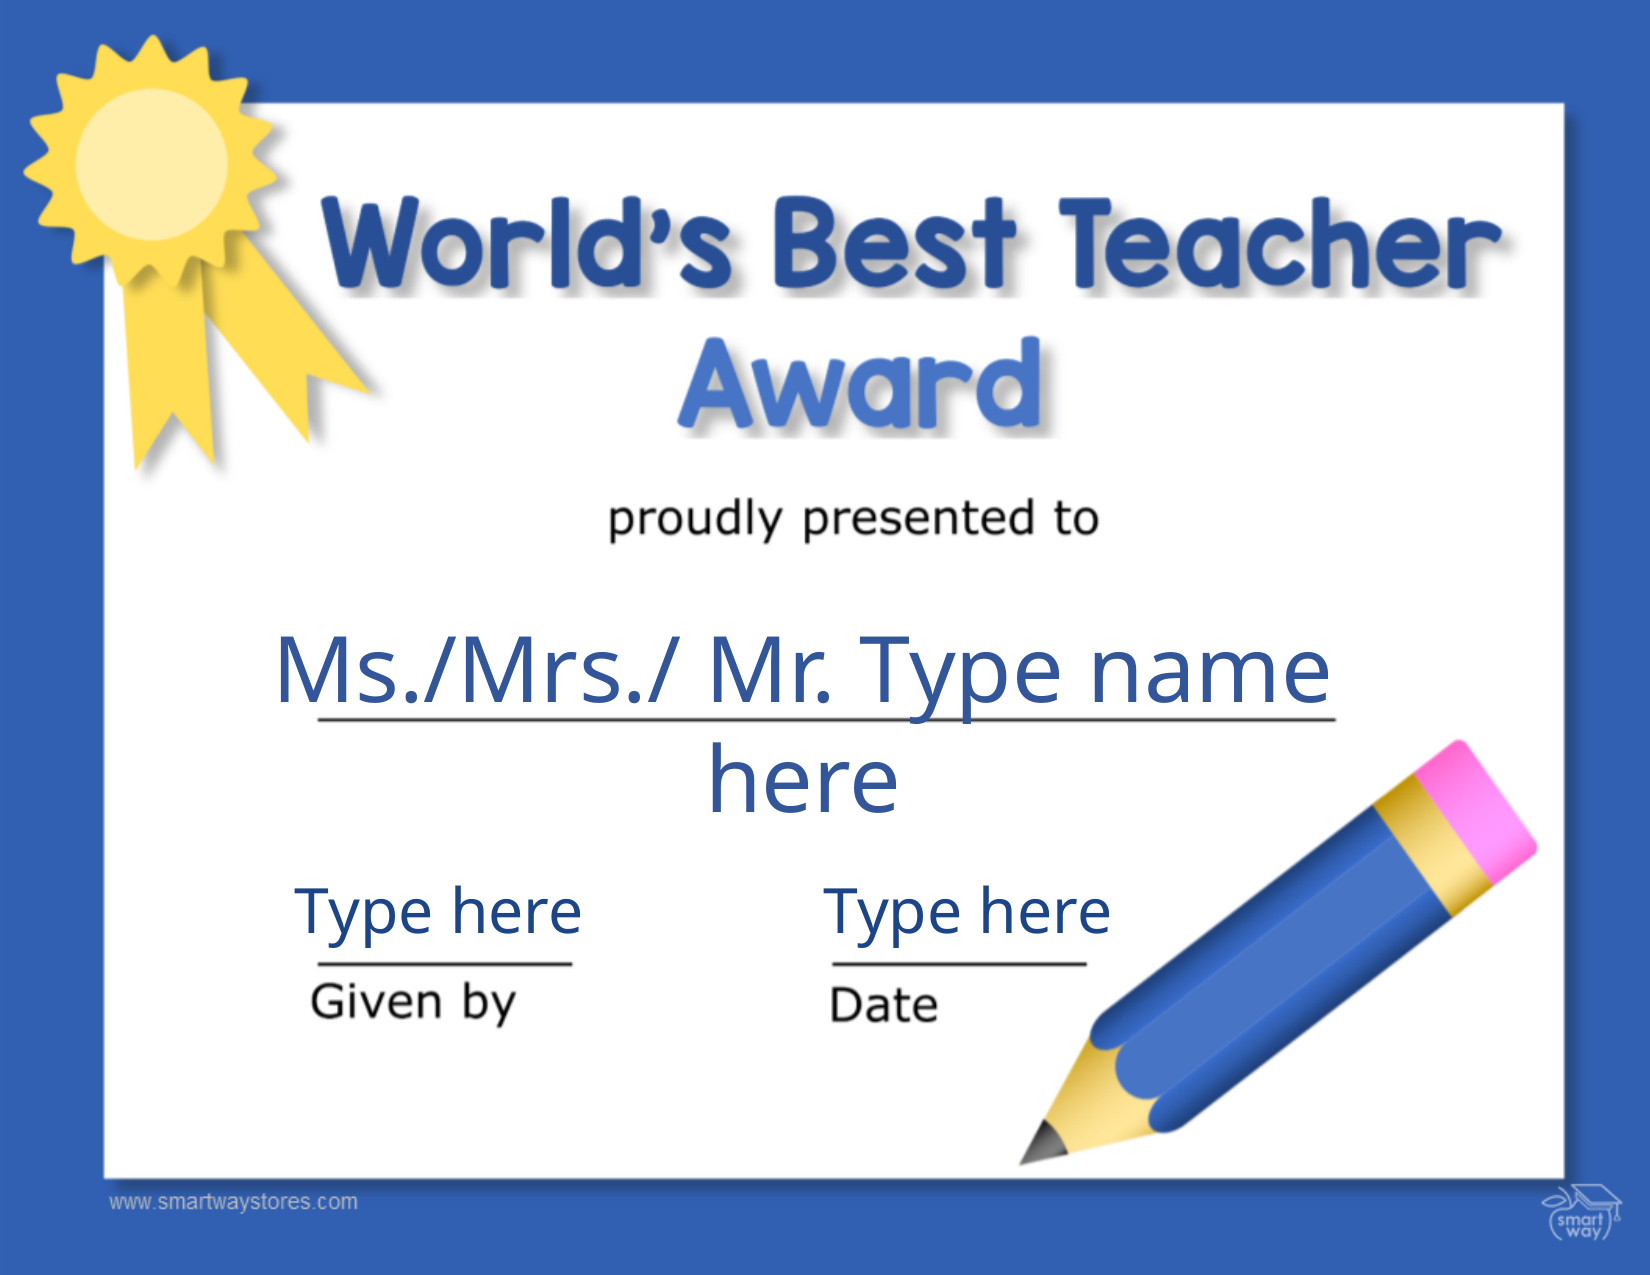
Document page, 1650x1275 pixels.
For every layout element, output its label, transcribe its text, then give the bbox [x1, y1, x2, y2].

picture [0, 0, 1650, 1275]
text_box Ms./Mrs./ Mr. Type name here [153, 595, 1454, 846]
text_box Type here [786, 855, 1151, 961]
text_box Type here [257, 855, 622, 961]
